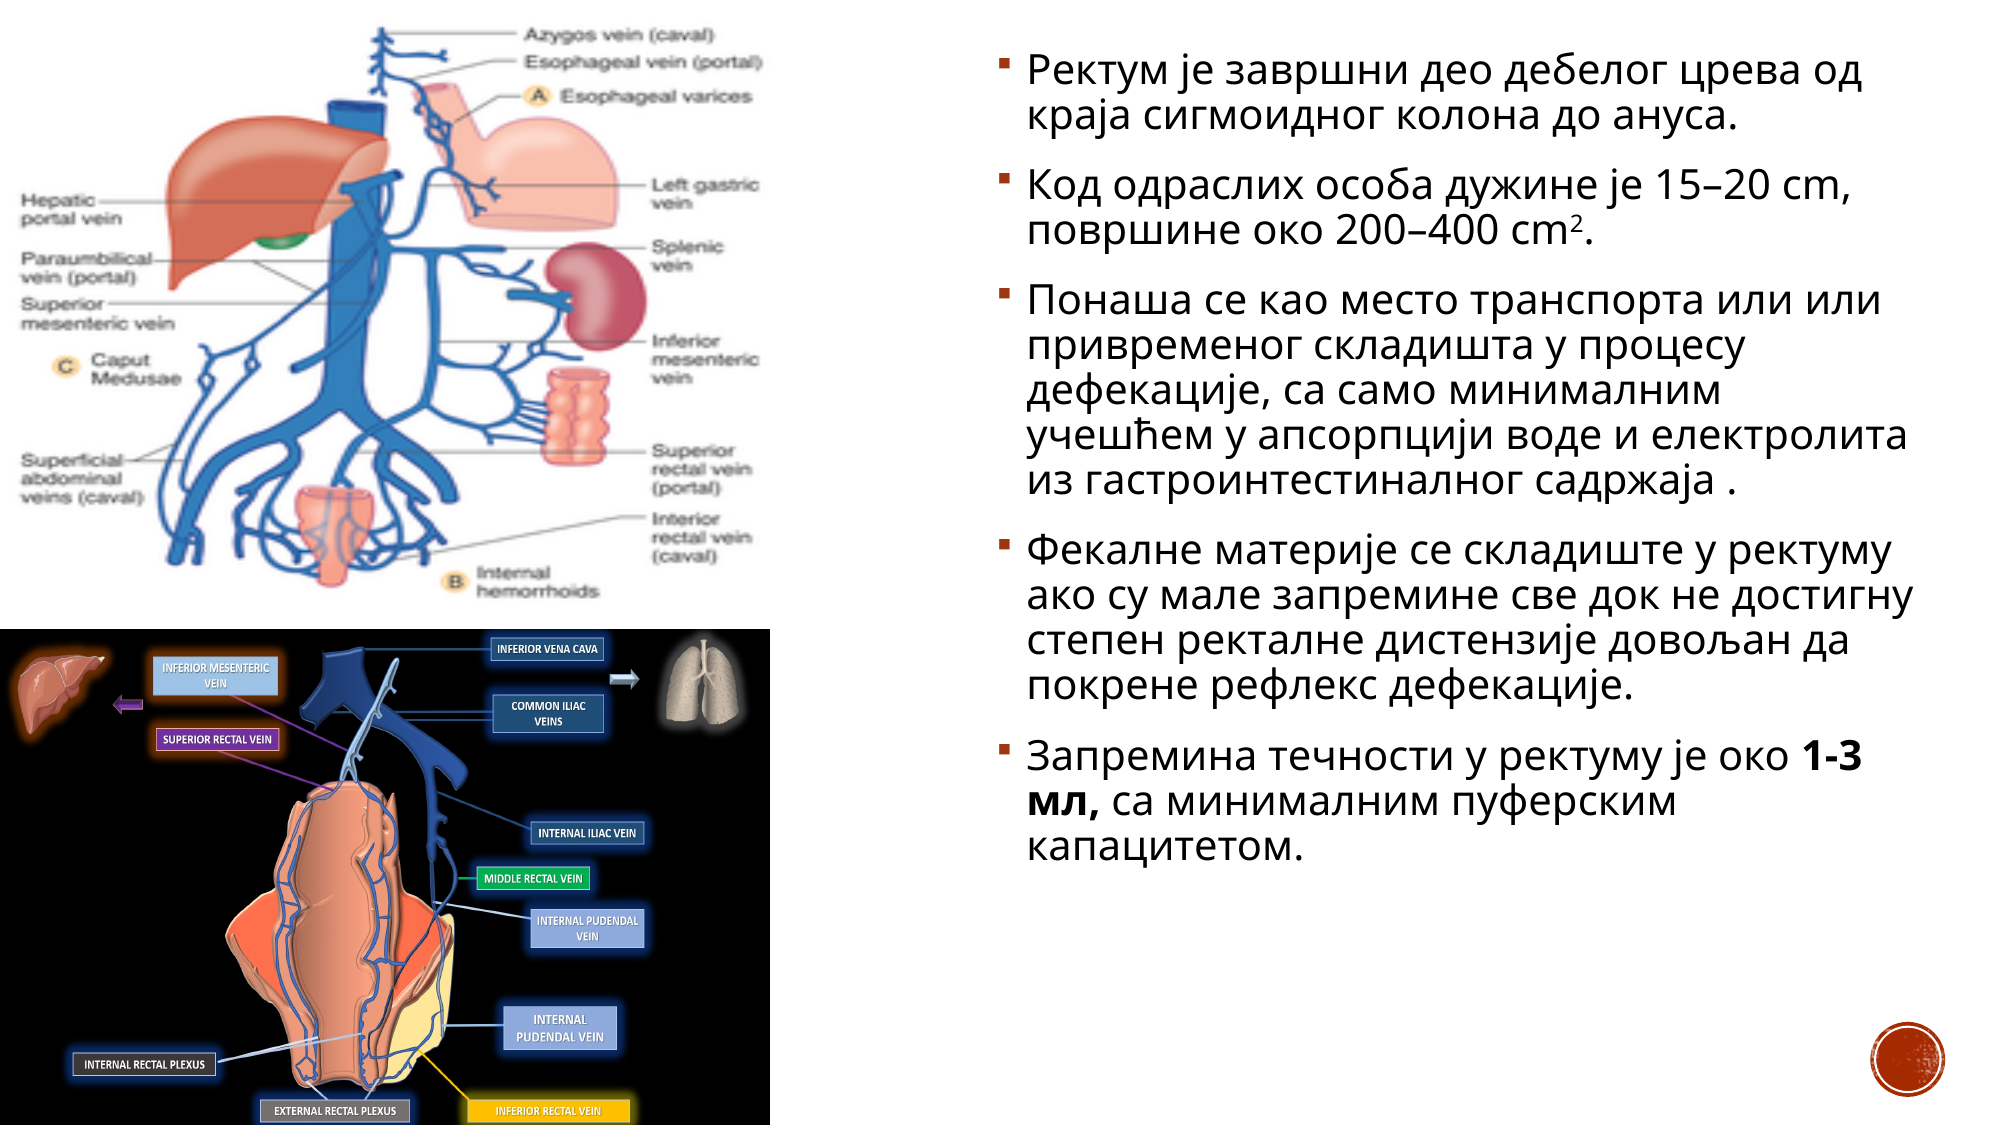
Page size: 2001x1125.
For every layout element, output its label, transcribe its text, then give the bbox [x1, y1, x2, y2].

list Ректум је завршни део дебелог црева од краја сигмоидног колона до aнуса. Код одраслих особа дужине је 15–20 cm, површине око 200–400 cm2. Понаша се као место транспорта или или привременог складишта у процесу дефекације, са само минималним учешћем у апсорпцији воде и електролита из гастроинтестиналног садржаја . Фекалне материје се складиште у ректуму ако су мале запремине све док не достигну степен ректалне дистензије довољан да покрене рефлекс дефекације. Запремина течности у ректуму је око 1-3 мл, са минималним пуферским капацитетом. [981, 40, 1932, 1078]
picture [0, 629, 770, 1125]
picture [0, 18, 797, 614]
